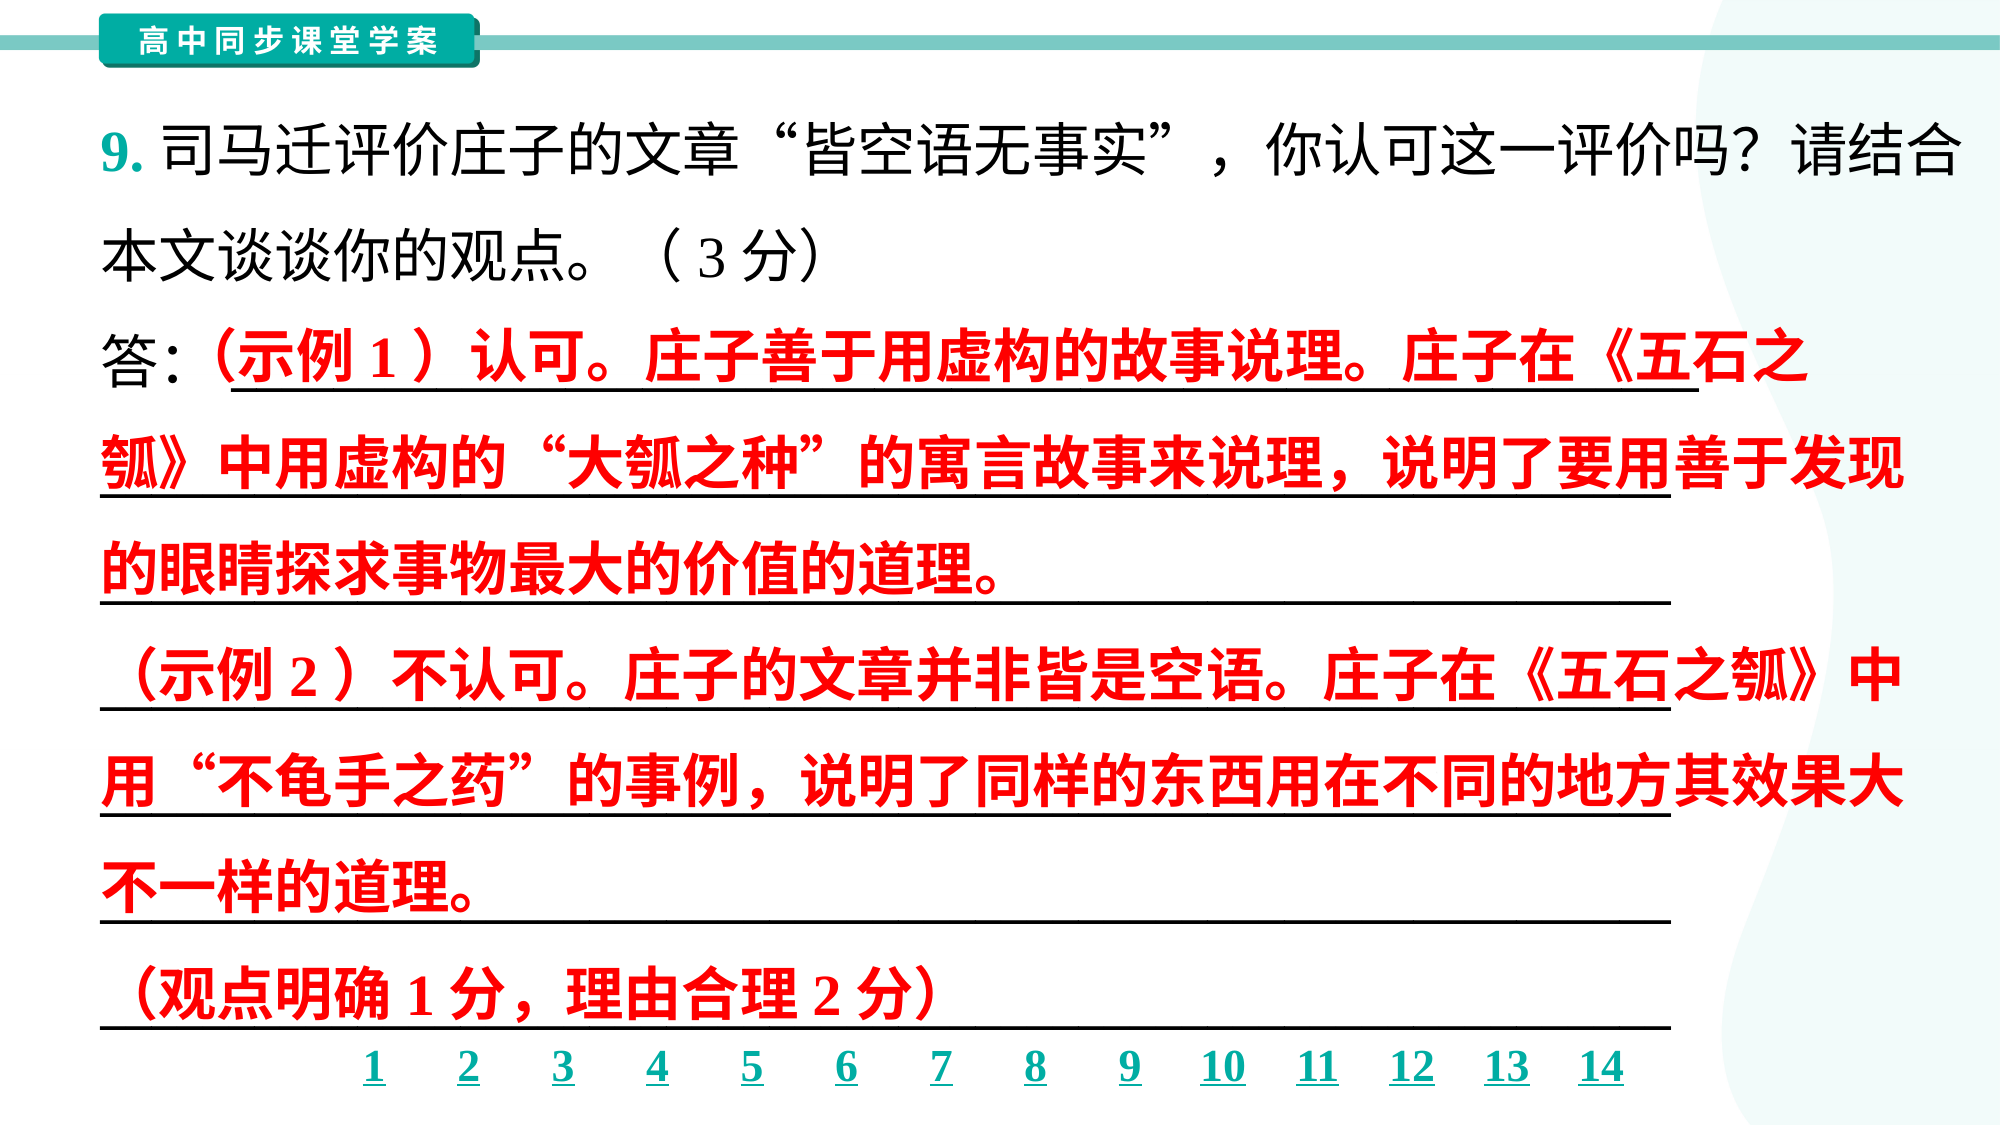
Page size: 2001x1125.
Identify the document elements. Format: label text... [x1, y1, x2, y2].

text_box 9.司马迁评价庄子的文章“皆空语无事实”，你认可这一评价吗？请结合 本文谈谈你的观点。（3分） 答：_________________________________________________________ _____________________________________________________________ _____________________________________________________________ _____________________________________________________________ _____________________________________________________________ _____________________________________________________________ _____________________________________________________________ [100, 1027, 1899, 1033]
text_box （示例1）认可。庄子善于用虚构的故事说理。庄子在《五石之 瓠》中用虚构的“大瓠之种”的寓言故事来说理，说明了要用善于发现 的眼睛探求事物最大的价值的道理。 （示例2）不认可。庄子的文章并非皆是空语。庄子在《五石之瓠》中 用“不龟手之药”的事例，说明了同样的东西用在不同的地方其效果大 不一样的道理。 （观点明确1分，理由合理2分） [100, 283, 1899, 1027]
text_box 9.司马迁评价庄子的文章“皆空语无事实”，你认可这一评价吗？请结合 本文谈谈你的观点。（3分） 答：_________________________________________________________ _____________________________________________________________ _____________________________________________________________ _____________________________________________________________ _____________________________________________________________ _____________________________________________________________ _____________________________________________________________ [100, 76, 1899, 283]
picture [0, 0, 2000, 1125]
